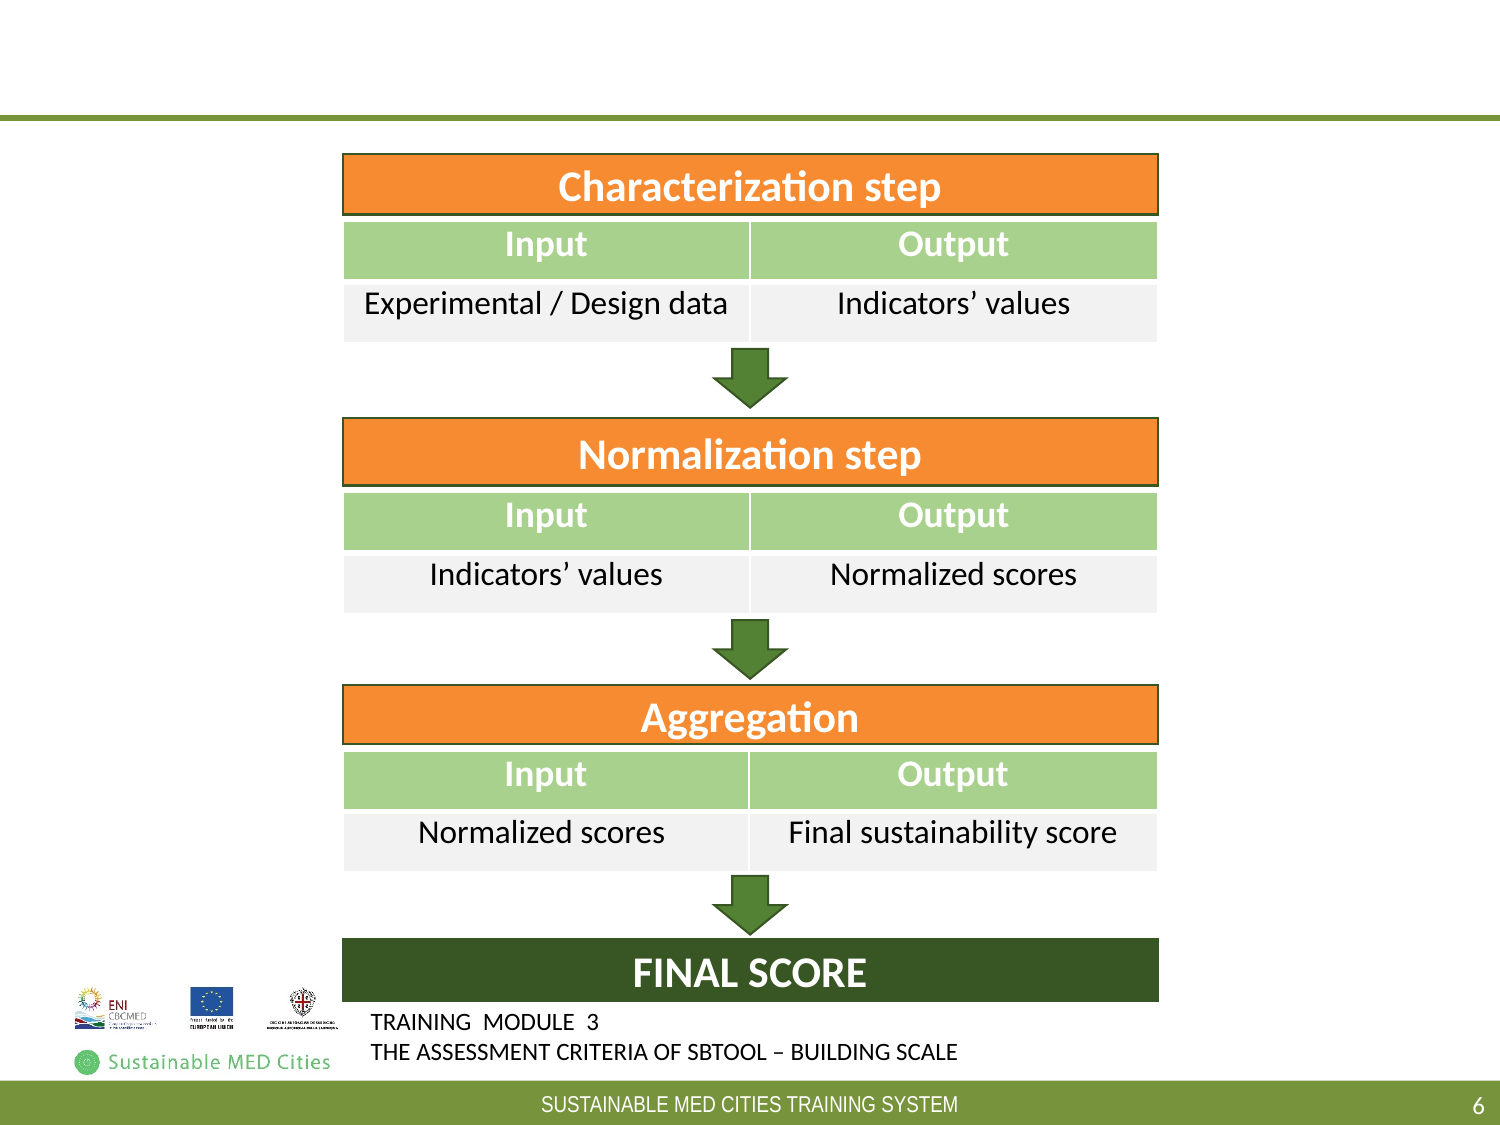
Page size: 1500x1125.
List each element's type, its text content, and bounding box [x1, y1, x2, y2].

table_cell Experimental / Design data [344, 285, 749, 342]
text_box Characterization step [342, 153, 1158, 215]
table_header Input [344, 493, 749, 550]
table_cell Indicators’ values [751, 285, 1157, 342]
table_cell Indicators’ values [344, 556, 749, 613]
text_box Aggregation [342, 684, 1158, 745]
table_header Output [751, 222, 1157, 279]
slide_number 6 [1399, 1074, 1500, 1125]
table_header Input [344, 222, 749, 279]
table_cell Normalized scores [344, 814, 748, 871]
text_box Normalization step [342, 418, 1158, 486]
table_header Output [750, 752, 1157, 809]
picture [62, 978, 356, 1080]
text_box FINAL SCORE [342, 938, 1158, 1001]
table_cell Normalized scores [751, 556, 1157, 613]
table_header Output [751, 493, 1157, 550]
table_header Input [344, 752, 748, 809]
text_box [714, 348, 787, 408]
table_cell Final sustainability score [750, 814, 1157, 871]
text_box [714, 620, 787, 679]
text_box [714, 875, 787, 935]
